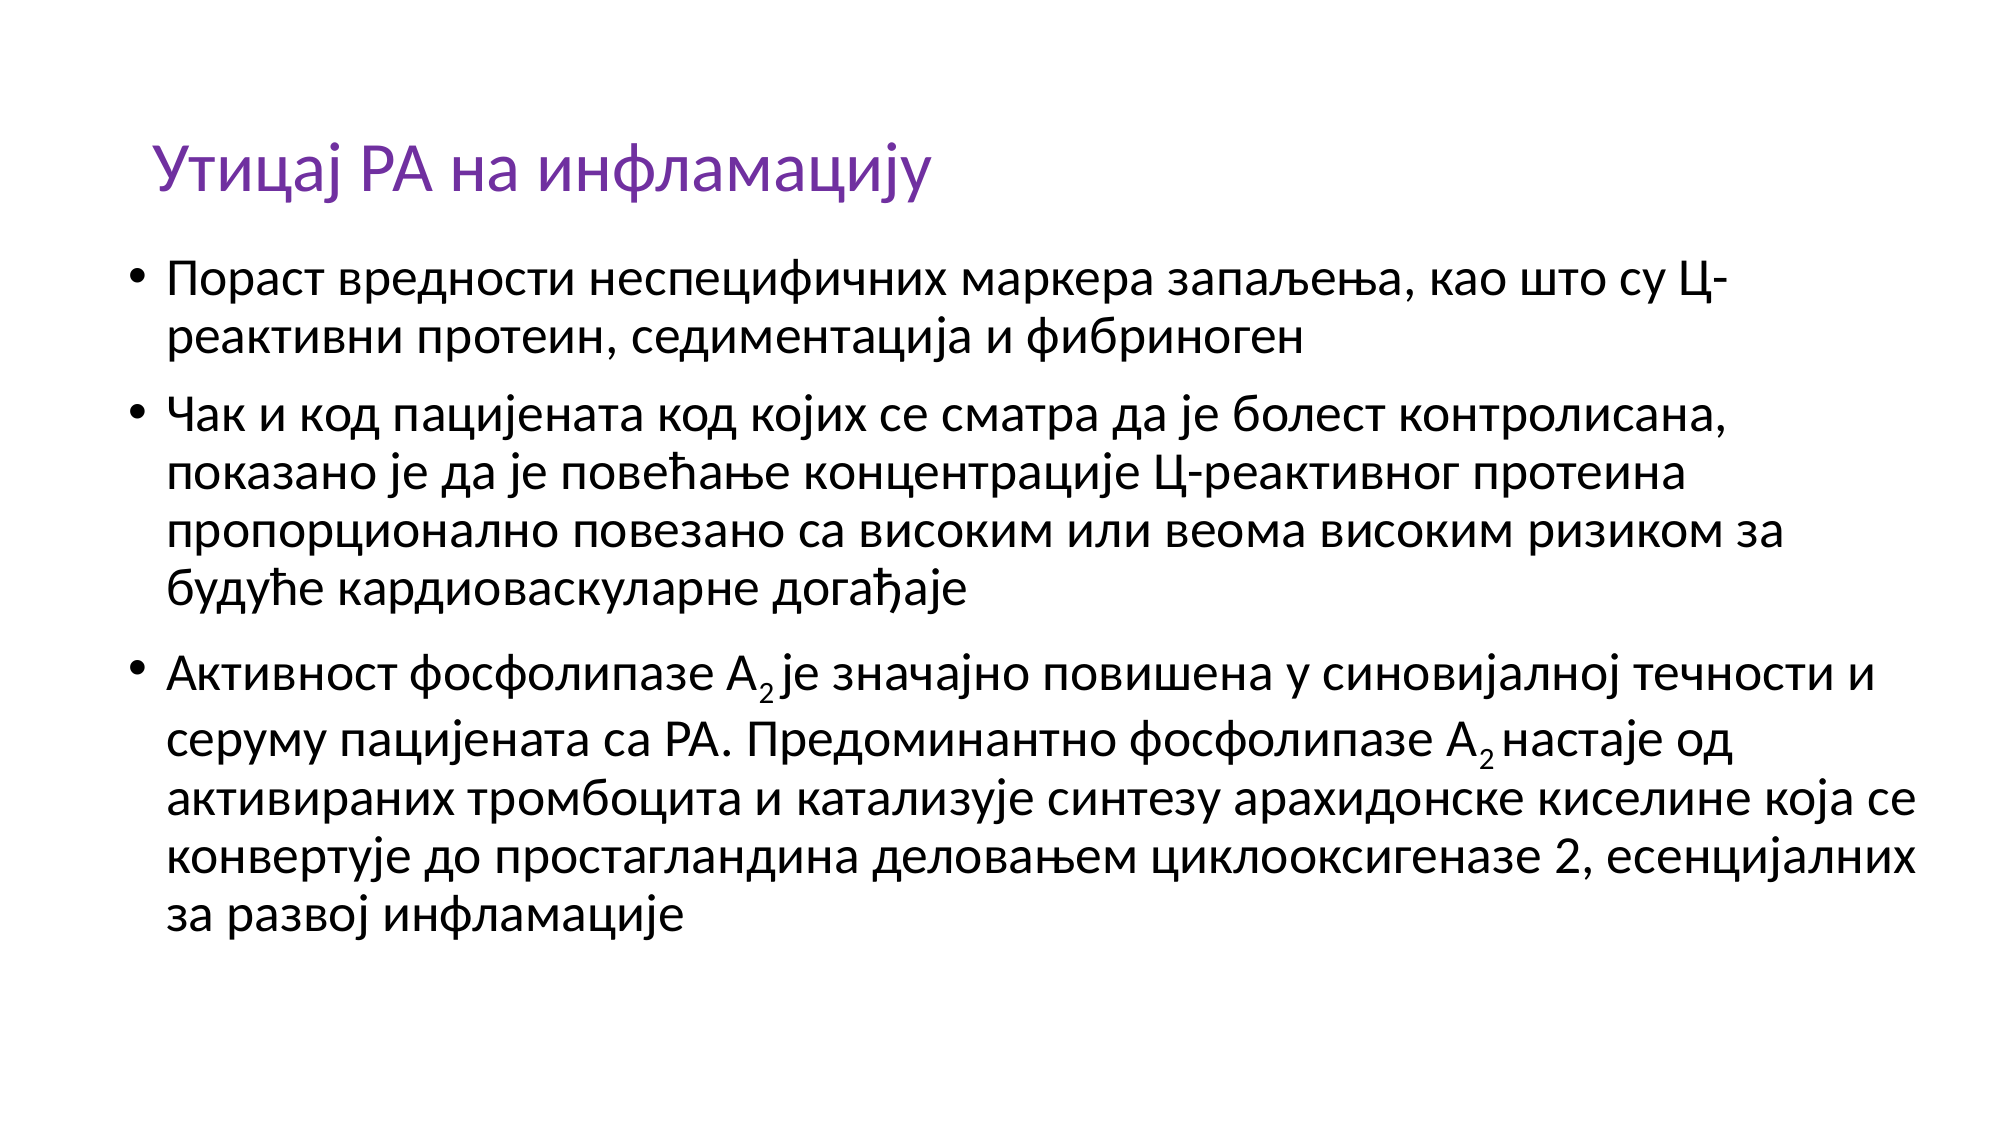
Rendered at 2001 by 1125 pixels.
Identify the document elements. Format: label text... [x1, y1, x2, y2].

list Пораст вредности неспецифичних маркера запаљења, као што су Ц-реактивни протеин, седиментација и фибриноген Чак и код пацијената код којих се сматра да је болест контролисана, показано је да је повећање концентрације Ц-реактивног протеина пропорционално повезано са високим или веома високим ризиком за будуће кардиоваскуларне догађаје Активност фосфолипазе А2 је значајно повишена у синовијалној течности и серуму пацијената са РА. Предоминантно фосфолипазе А2 настаје од активираних тромбоцита и катализује синтезу арахидонске киселине која се конвертује до простагландина деловањем циклооксигеназе 2, есенцијалних за развој инфламације [113, 241, 1950, 956]
title Утицај РА на инфламацију [137, 59, 1863, 241]
